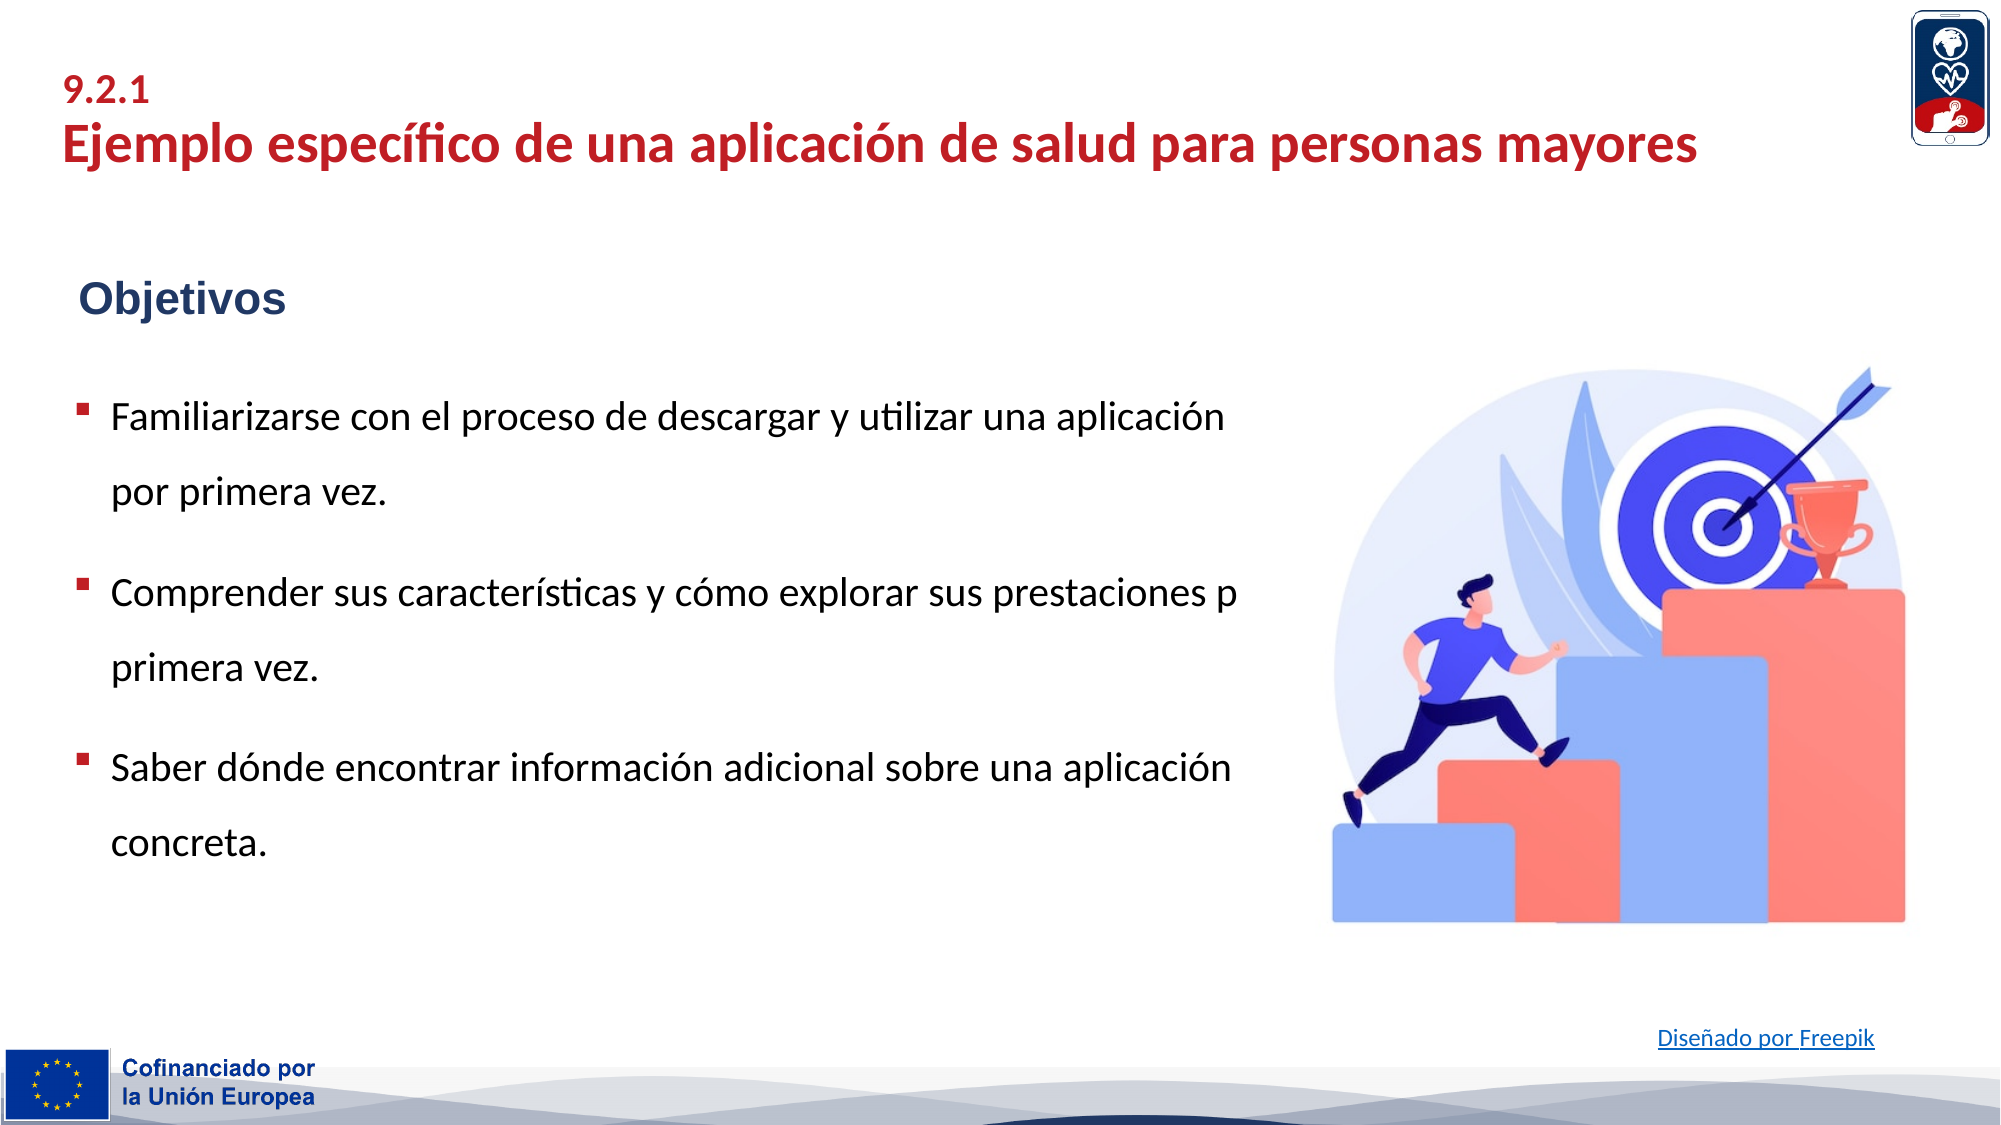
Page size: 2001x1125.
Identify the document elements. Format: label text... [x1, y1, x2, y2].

picture [1911, 10, 1990, 146]
list Familiarizarse con el proceso de descargar y utilizar una aplicación por primera vez. Comprender sus características y cómo explorar sus prestaciones por primera vez. Saber dónde encontrar información adicional sobre una aplicación concreta. [58, 356, 1238, 1014]
text_box Diseñado por Freepik [888, 1014, 1890, 1059]
title 9.2.1 Ejemplo específico de una aplicación de salud para personas mayores [47, 47, 1772, 195]
picture [1238, 276, 2000, 1014]
list Objetivos [63, 248, 910, 331]
picture [0, 1044, 2001, 1125]
